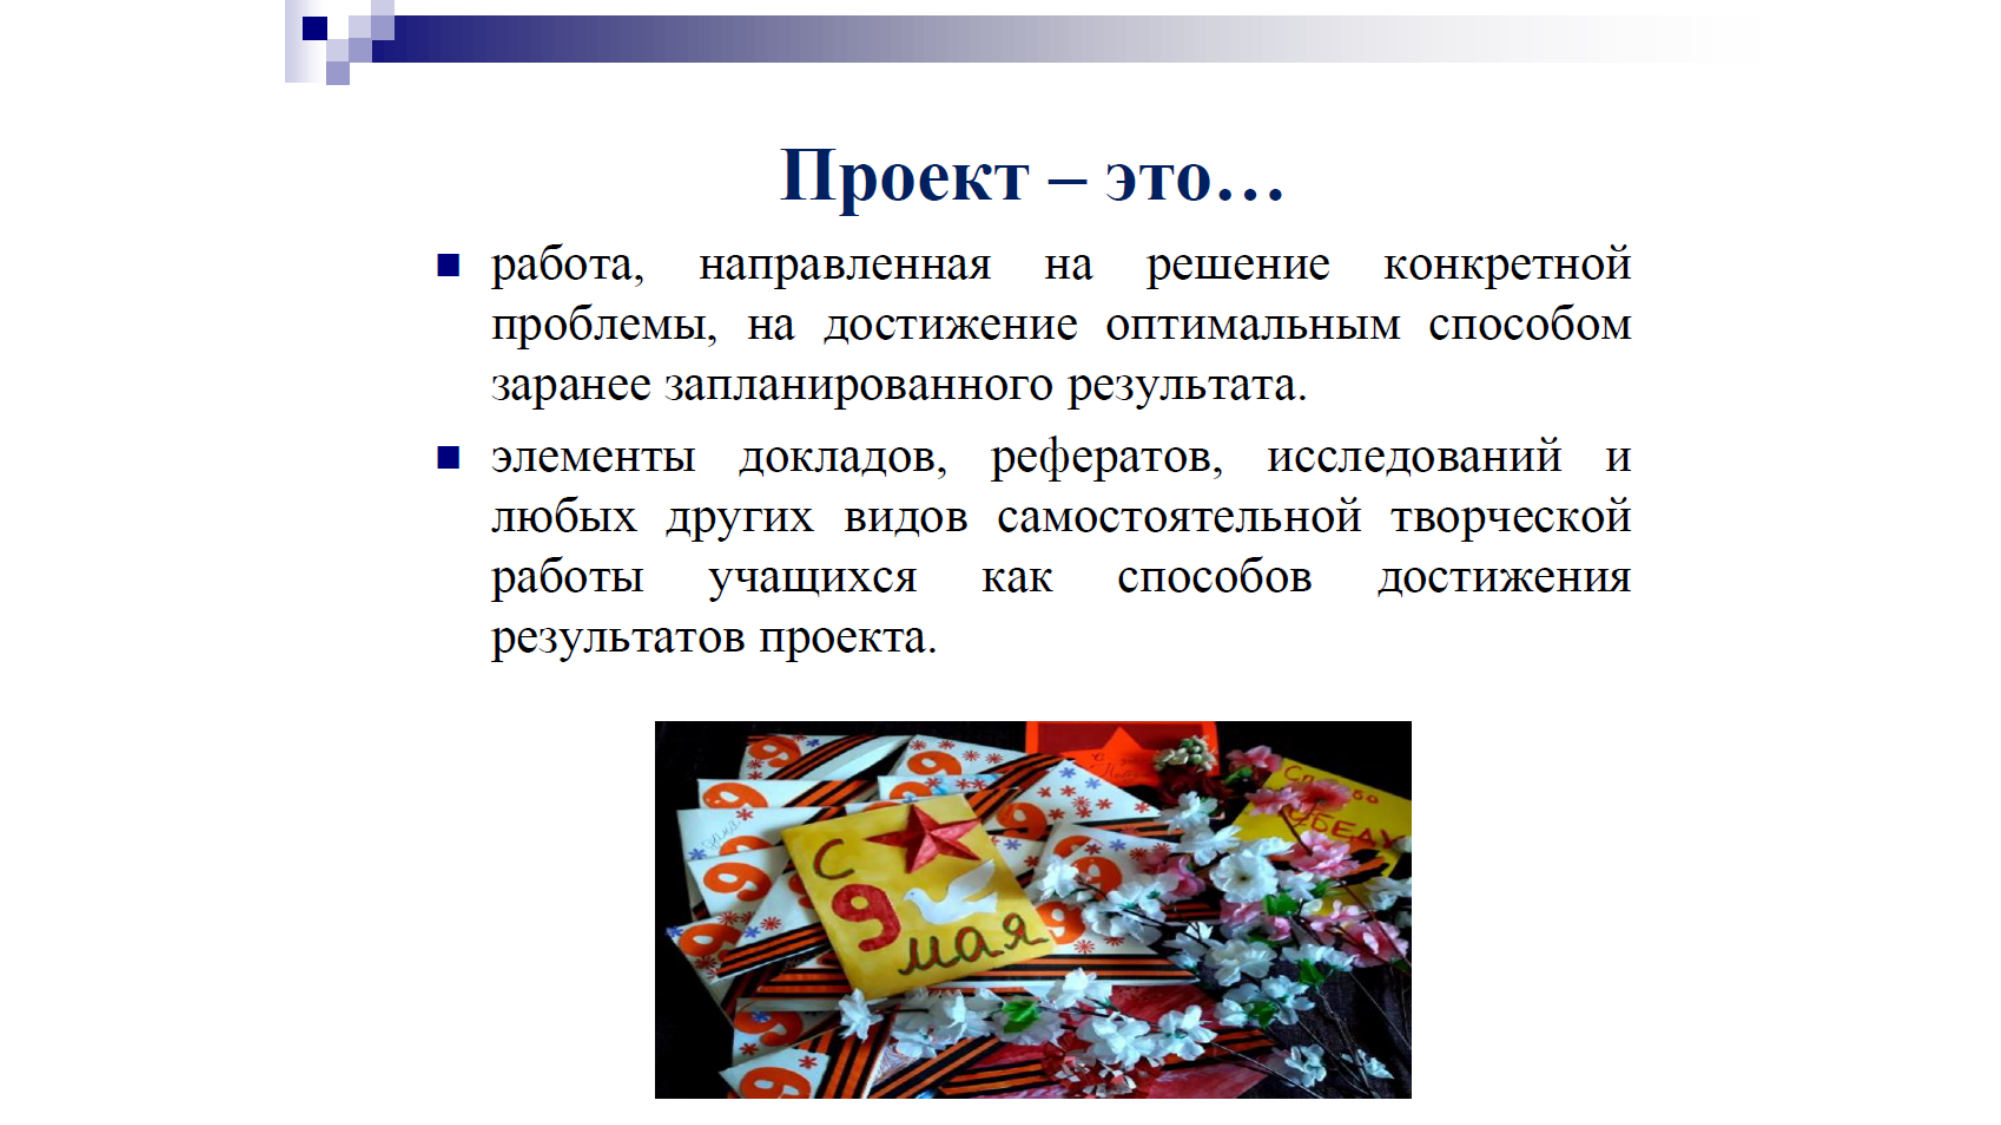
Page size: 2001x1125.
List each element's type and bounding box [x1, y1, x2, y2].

list [285, 0, 1776, 1113]
